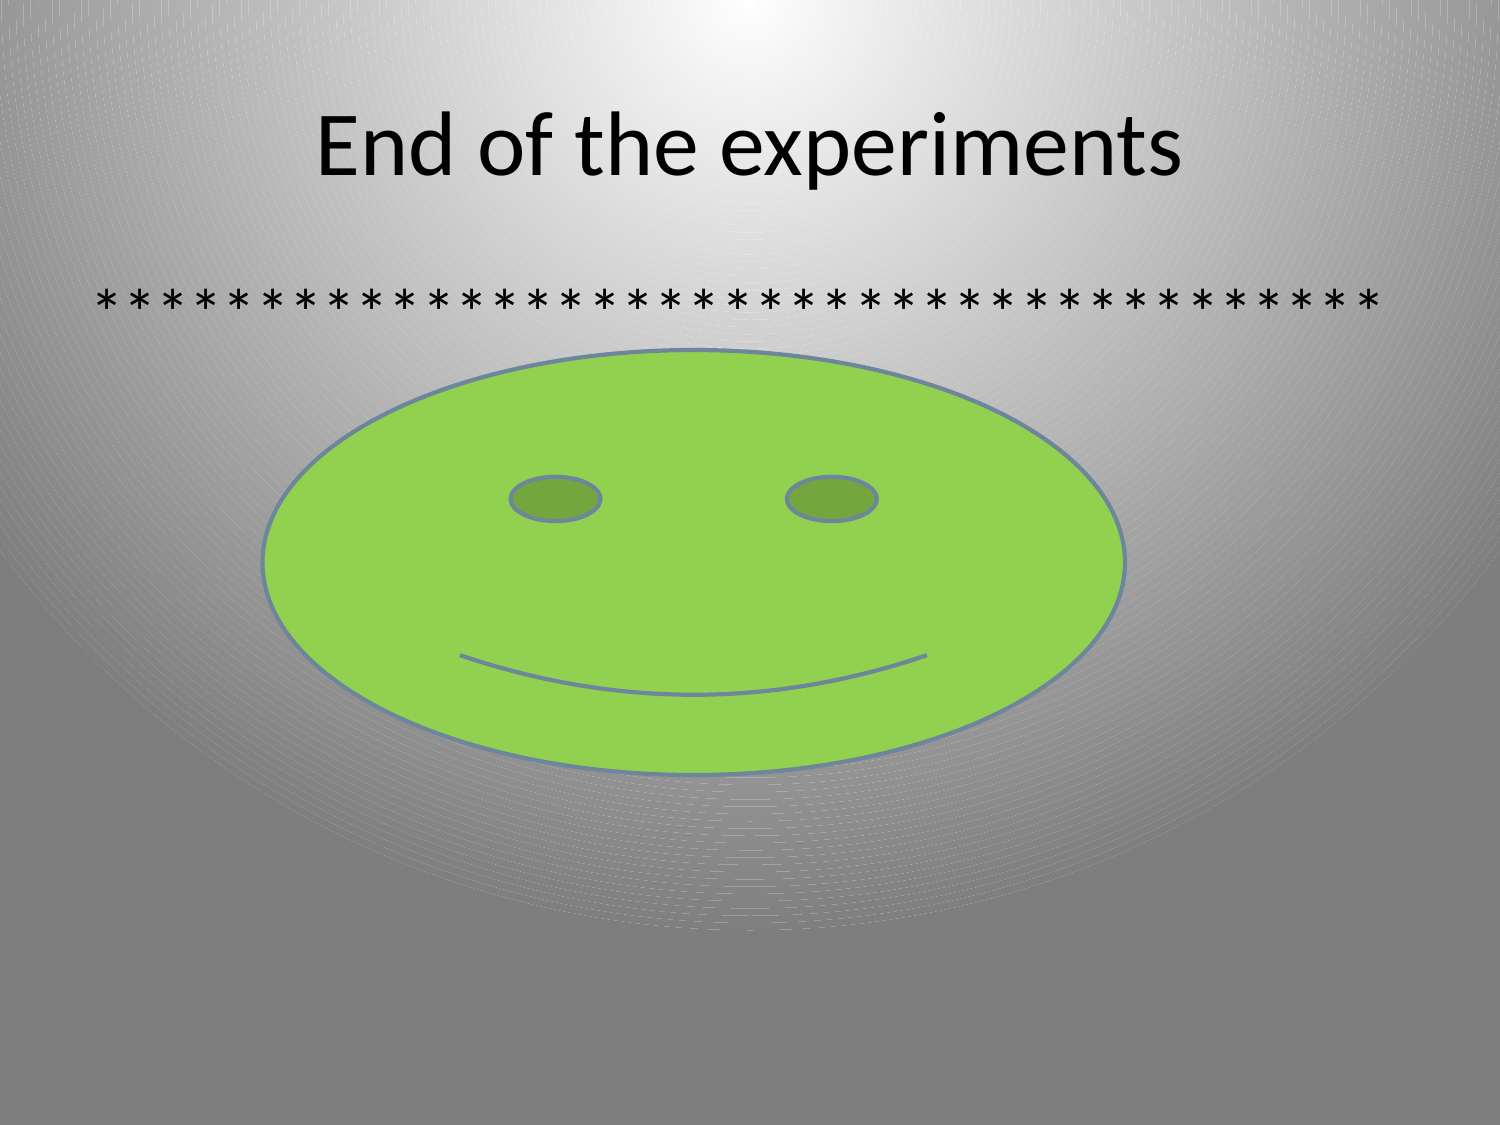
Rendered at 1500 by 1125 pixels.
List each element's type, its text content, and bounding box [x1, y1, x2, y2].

title End of the experiments [75, 45, 1425, 233]
list *************************************** [75, 262, 1425, 1005]
text_box [260, 347, 1128, 778]
